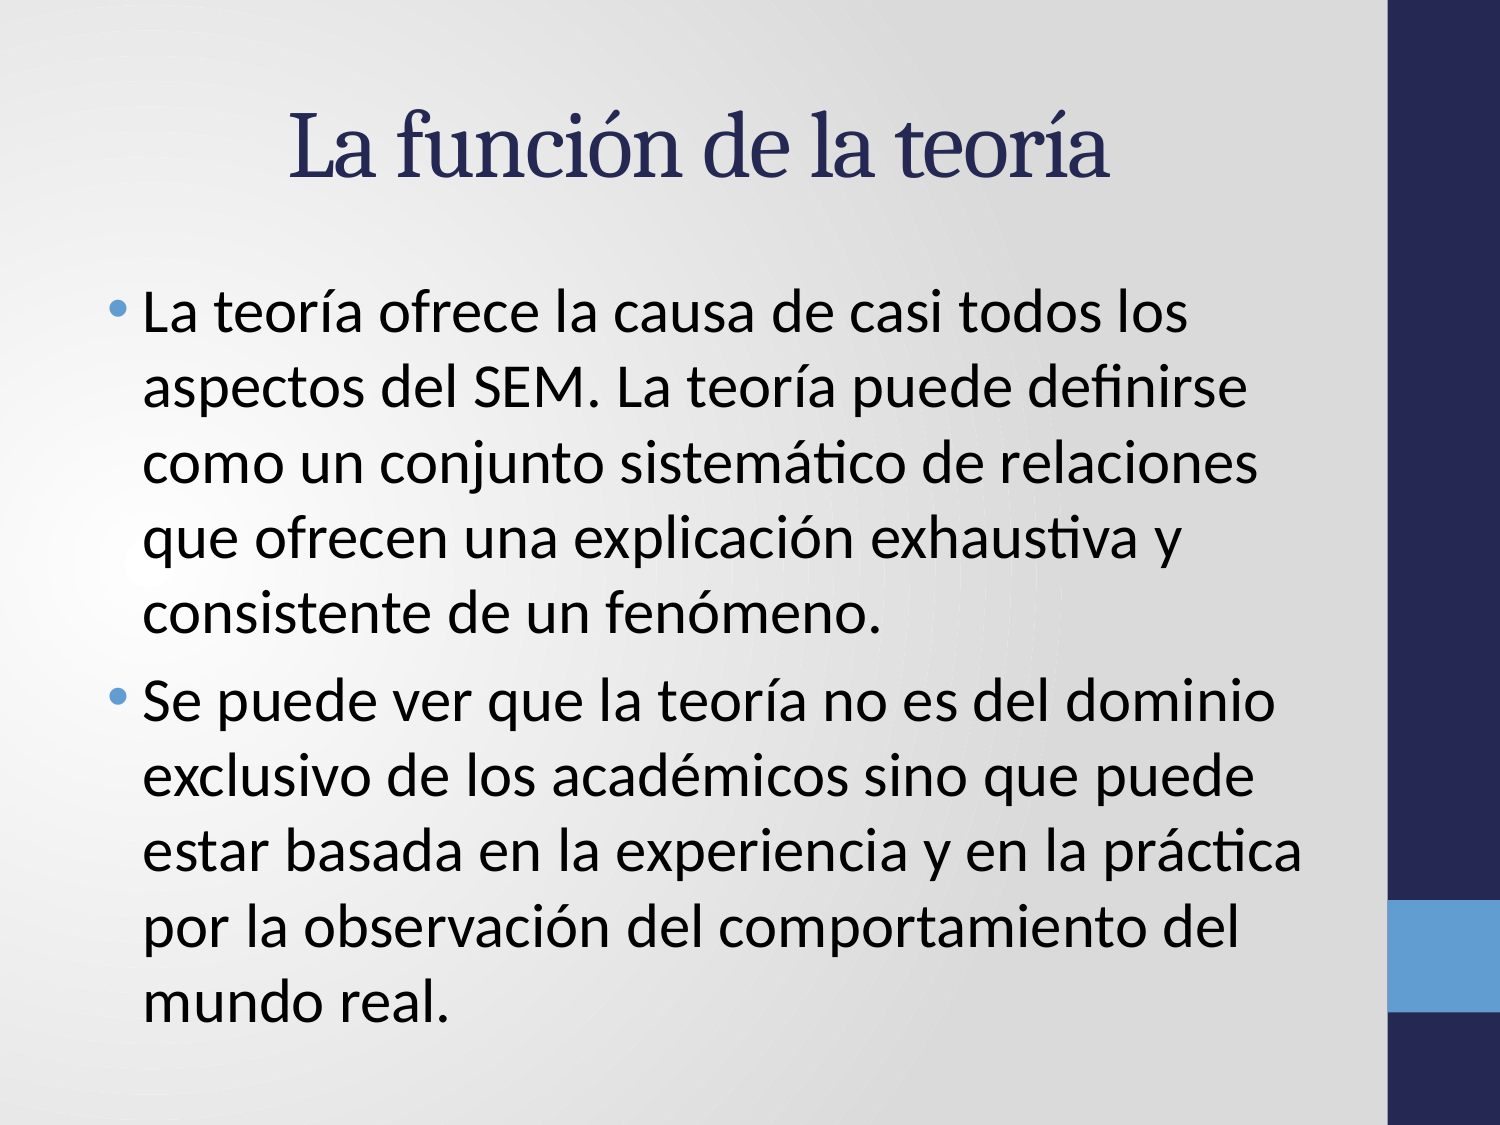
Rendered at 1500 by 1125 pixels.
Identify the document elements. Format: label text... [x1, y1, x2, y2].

list La teoría ofrece la causa de casi todos los aspectos del SEM. La teoría puede definirse como un conjunto sistemático de relaciones que ofrecen una explicación exhaustiva y consistente de un fenómeno. Se puede ver que la teoría no es del dominio exclusivo de los académicos sino que puede estar basada en la experiencia y en la práctica por la observación del comportamiento del mundo real. [75, 262, 1325, 1050]
title La función de la teoría [75, 45, 1325, 233]
